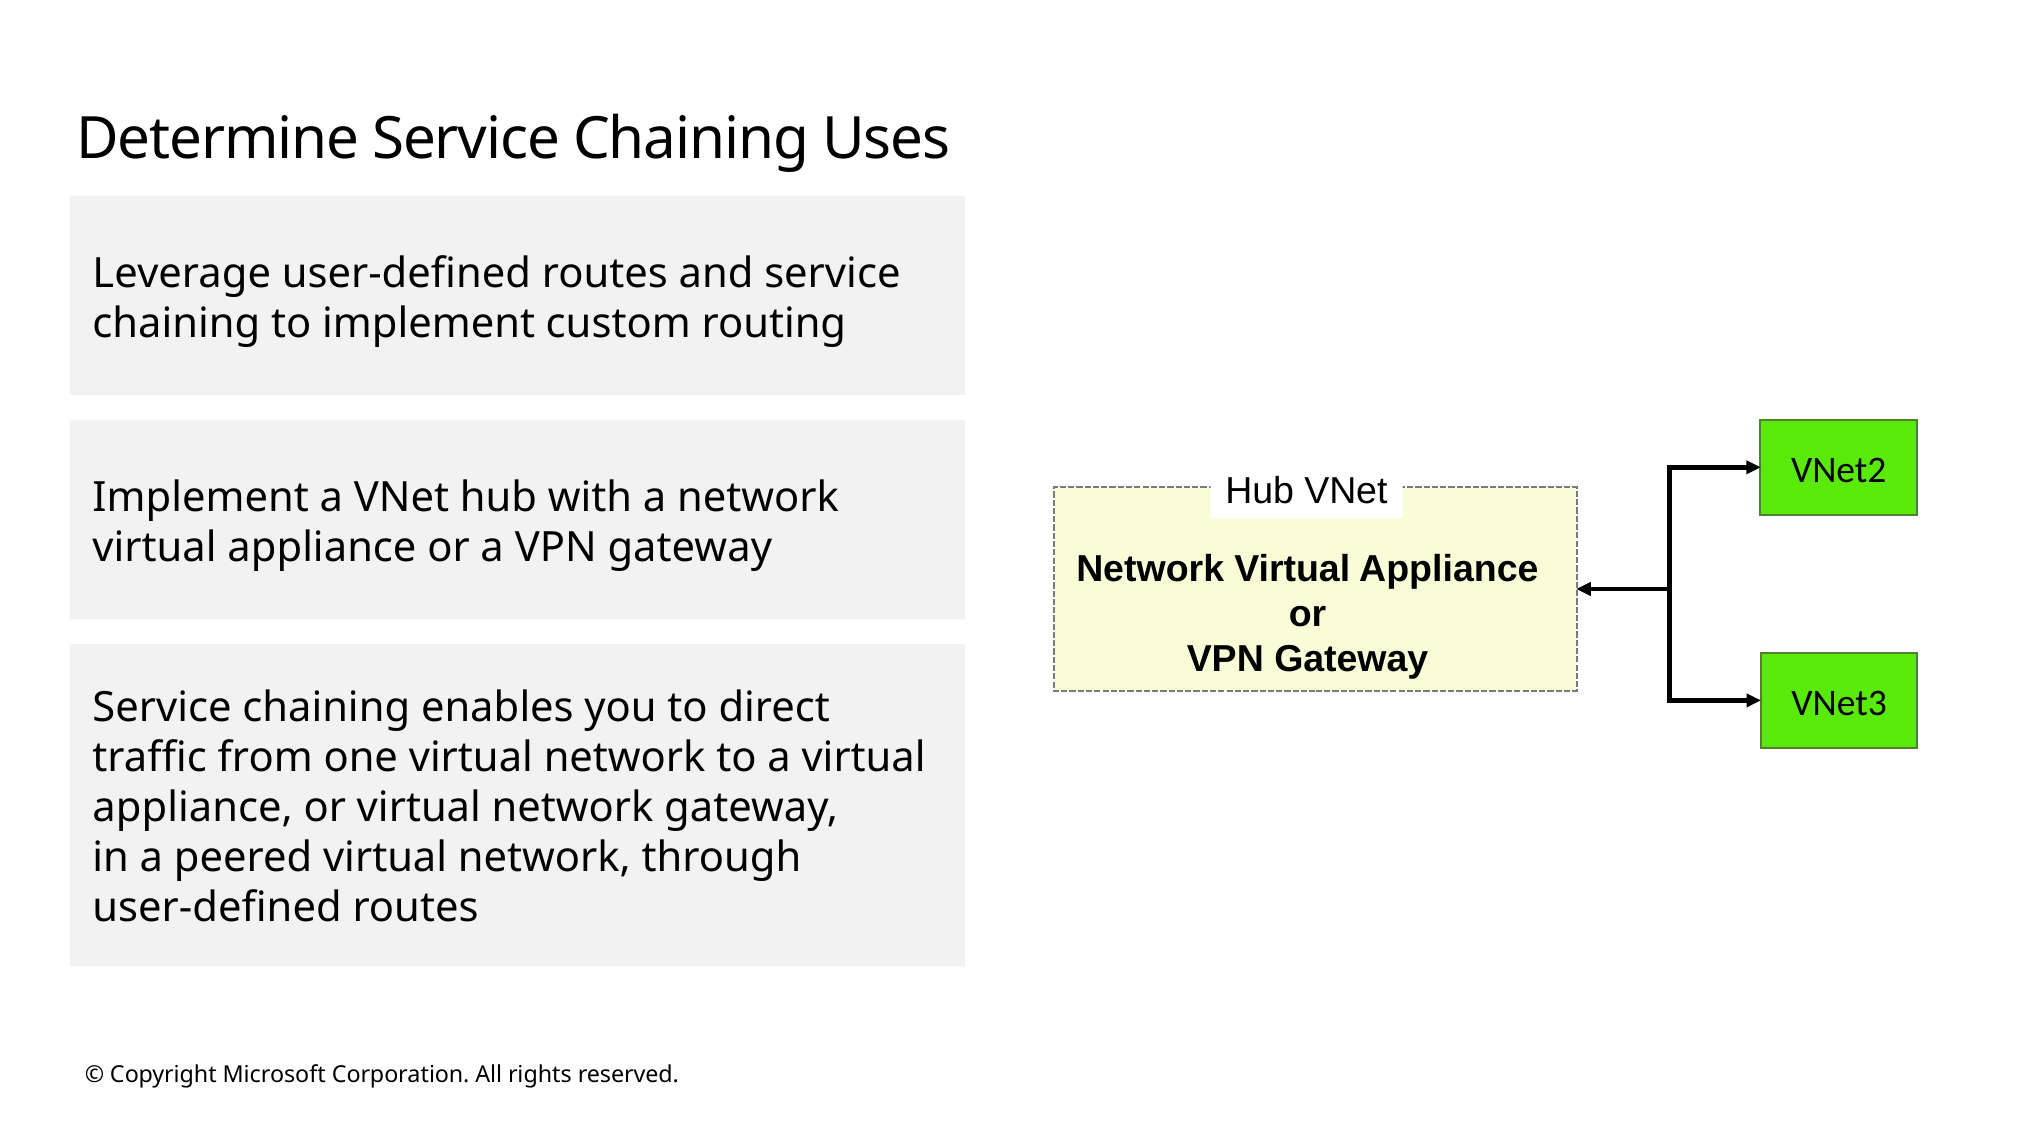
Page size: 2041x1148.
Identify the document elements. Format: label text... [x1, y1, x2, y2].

title Determine Service Chaining Uses [76, 93, 1968, 230]
text_box Leverage user-defined routes and service chaining to implement custom routing [69, 195, 966, 396]
text_box Service chaining enables you to direct traffic from one virtual network to a virtual appliance, or virtual network gateway, in a peered virtual network, through user-defined routes [69, 643, 966, 967]
text_box Implement a VNet hub with a network virtual appliance or a VPN gateway [69, 419, 966, 620]
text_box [1038, 419, 1918, 749]
